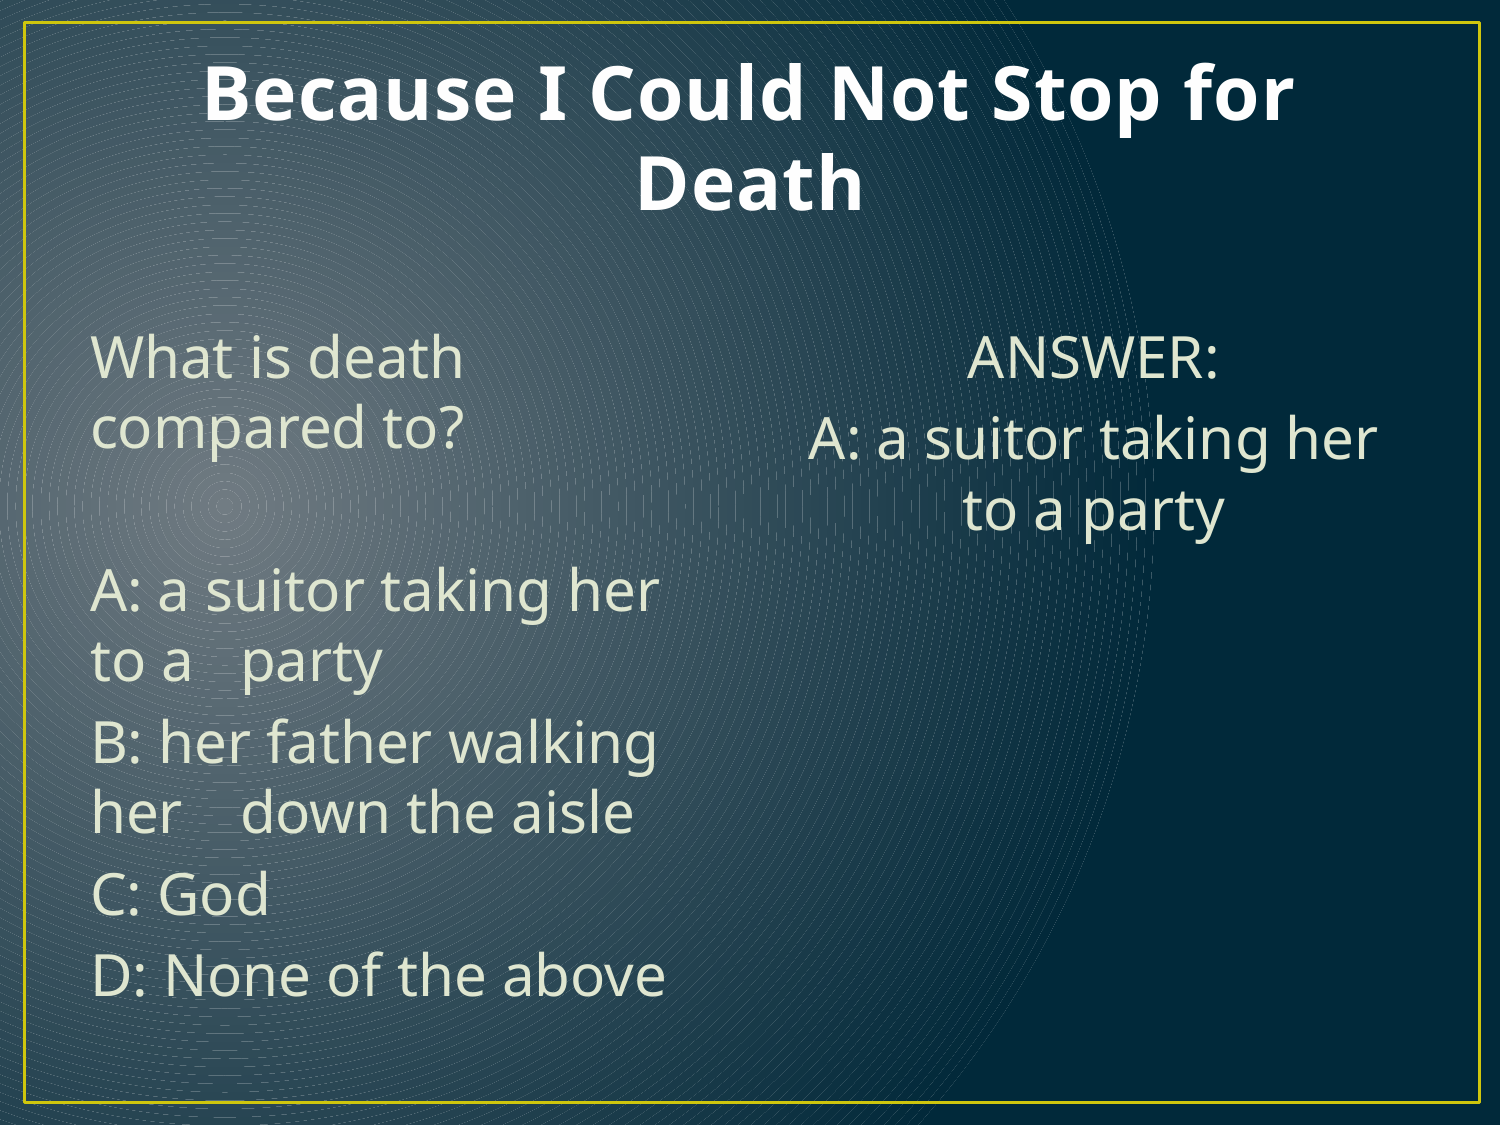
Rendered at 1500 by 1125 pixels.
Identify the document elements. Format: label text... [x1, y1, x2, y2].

list What is death compared to? A: a suitor taking her to a party B: her father walking her down the aisle C: God D: None of the above [75, 312, 738, 1055]
list ANSWER: A: a suitor taking her to a party [762, 312, 1425, 1055]
title Because I Could Not Stop for Death [75, 45, 1425, 233]
